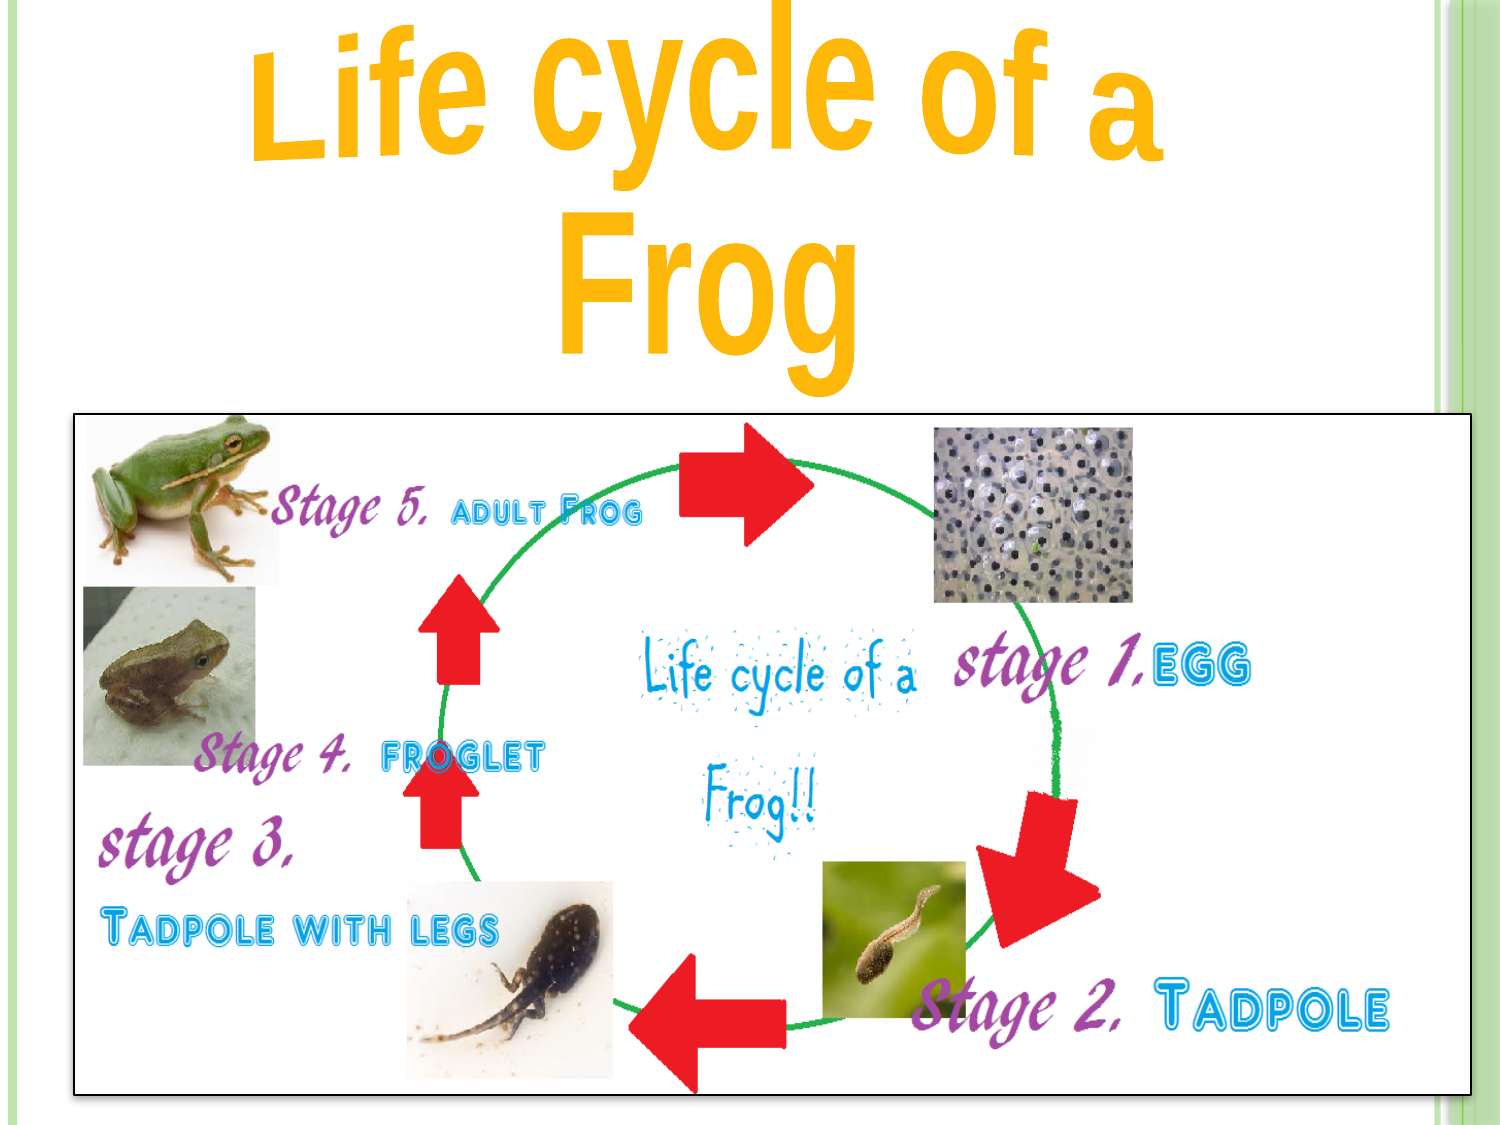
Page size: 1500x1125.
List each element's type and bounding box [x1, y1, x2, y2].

list [74, 414, 1471, 1095]
